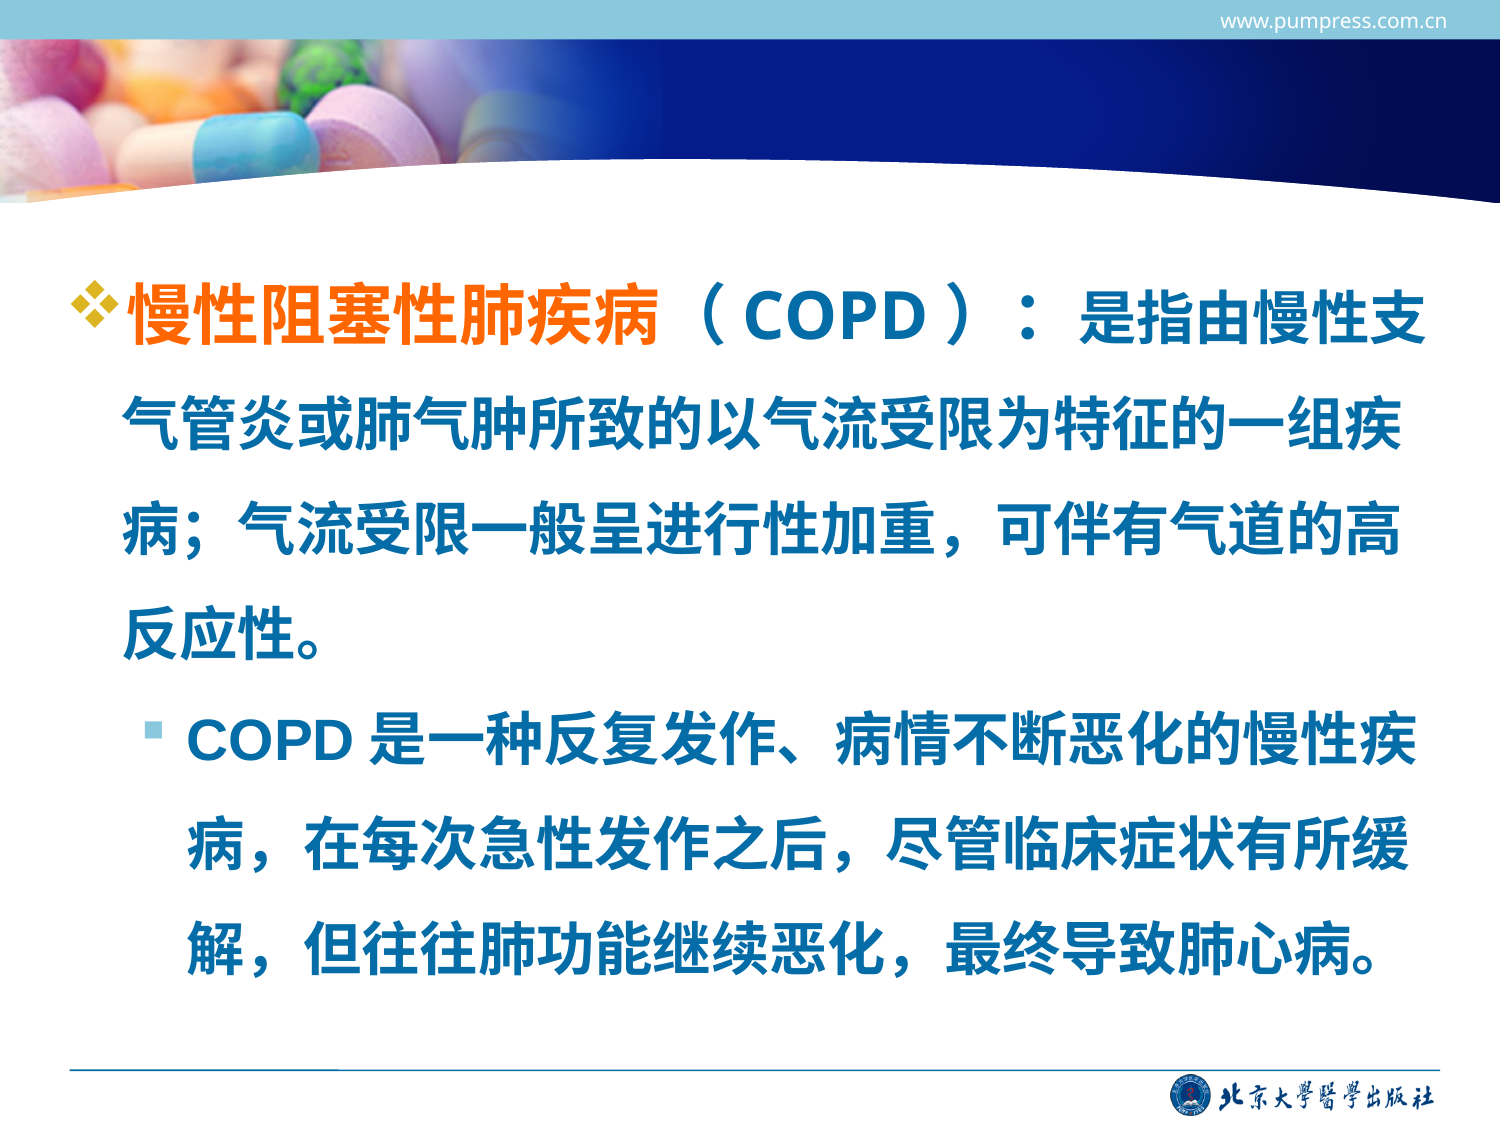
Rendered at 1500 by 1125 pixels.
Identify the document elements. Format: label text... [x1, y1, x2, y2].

picture [0, 40, 1500, 203]
slide_number www.pumpress.com.cn [1024, 0, 1463, 38]
list 慢性阻塞性肺疾病（COPD）：是指由慢性支气管炎或肺气肿所致的以气流受限为特征的一组疾病；气流受限一般呈进行性加重，可伴有气道的高反应性。 COPD是一种反复发作、病情不断恶化的慢性疾病，在每次急性发作之后，尽管临床症状有所缓解，但往往肺功能继续恶化，最终导致肺心病。 [49, 224, 1463, 1071]
picture [1170, 1074, 1436, 1118]
